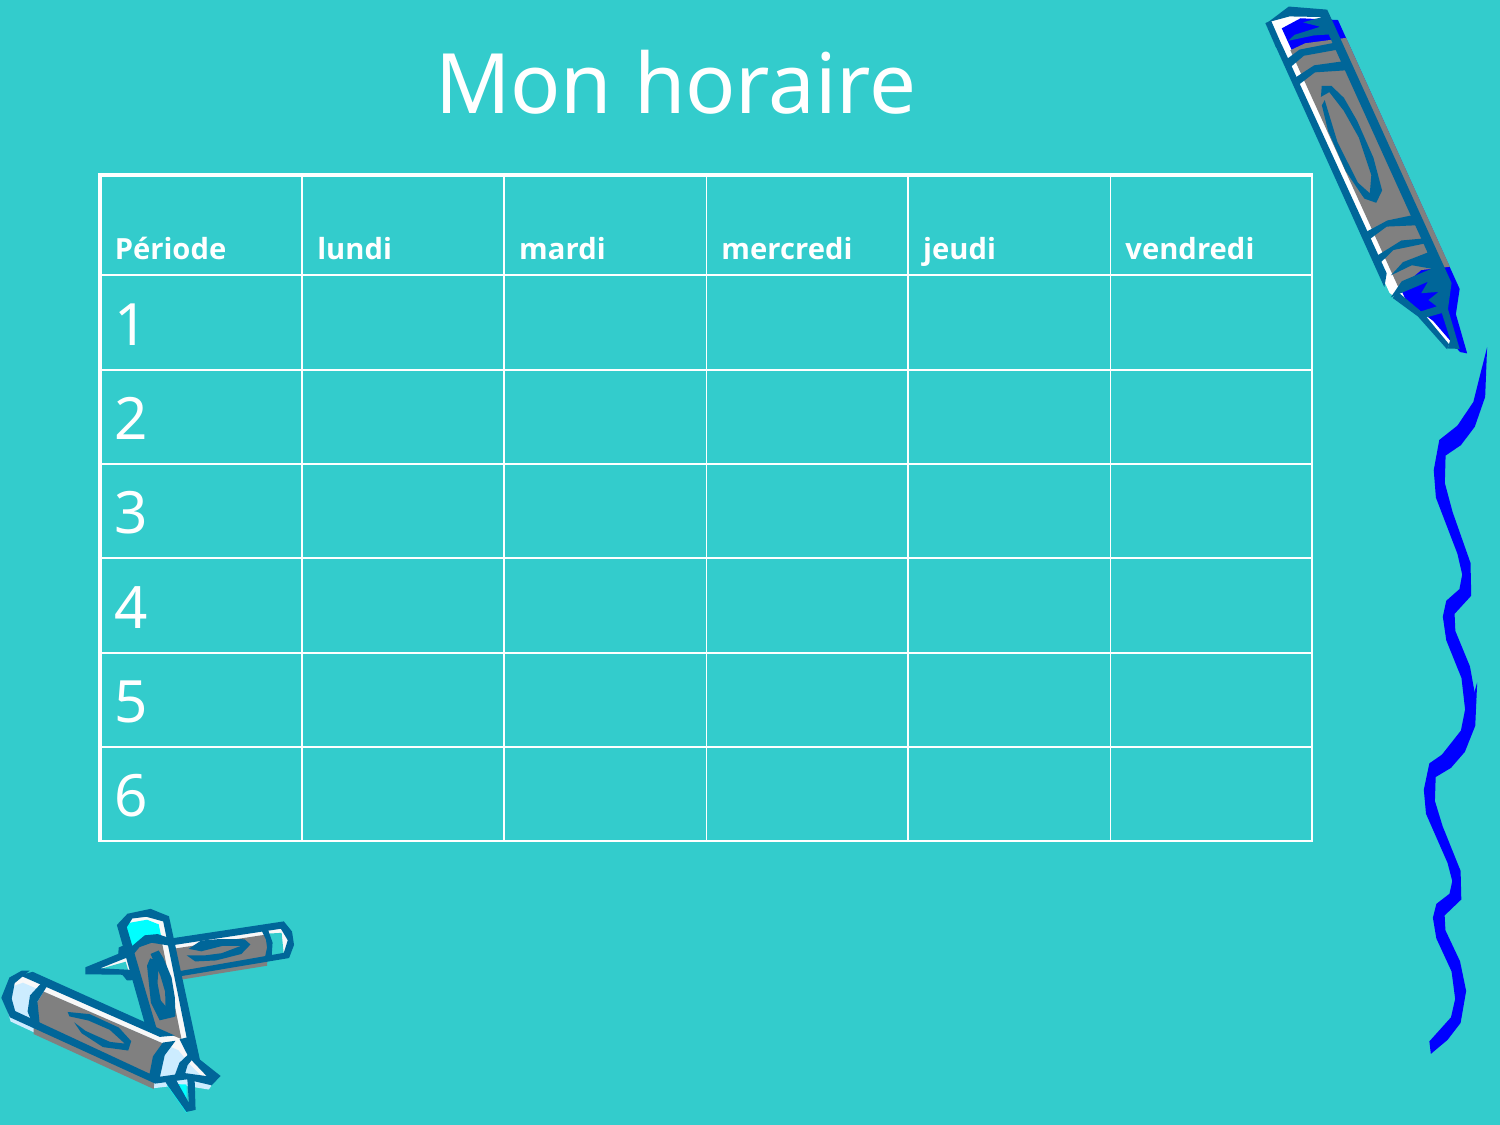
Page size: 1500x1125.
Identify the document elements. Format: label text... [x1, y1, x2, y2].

table_cell [707, 276, 907, 369]
table_cell [303, 276, 503, 369]
table_header lundi [303, 177, 503, 274]
table_cell 1 [102, 276, 301, 369]
table_cell [303, 465, 503, 557]
table_cell 5 [102, 654, 301, 746]
table_cell [909, 559, 1110, 652]
table_cell [1111, 276, 1311, 369]
table_cell [707, 465, 907, 557]
table_cell 4 [102, 559, 301, 652]
title Mon horaire [112, 24, 1240, 138]
table_cell [707, 654, 907, 746]
table_cell [505, 465, 706, 557]
table_cell [909, 371, 1110, 463]
table_cell [909, 748, 1110, 840]
table_cell [505, 748, 706, 840]
table_cell 3 [102, 465, 301, 557]
table_cell [909, 276, 1110, 369]
table_header vendredi [1111, 177, 1311, 274]
table_cell [303, 654, 503, 746]
table_cell [1111, 559, 1311, 652]
table_header jeudi [909, 177, 1110, 274]
table_cell [303, 559, 503, 652]
table_cell [909, 654, 1110, 746]
table_cell [505, 559, 706, 652]
table_header mercredi [707, 177, 907, 274]
table_cell [505, 654, 706, 746]
table_cell [1111, 371, 1311, 463]
table_cell [1111, 465, 1311, 557]
table_cell [707, 559, 907, 652]
table_cell 2 [102, 371, 301, 463]
table_cell [505, 371, 706, 463]
table_cell [505, 276, 706, 369]
table_cell [1111, 748, 1311, 840]
table_header mardi [505, 177, 706, 274]
table_cell [909, 465, 1110, 557]
table_cell [707, 748, 907, 840]
table_header Période [102, 177, 301, 274]
table_cell [1111, 654, 1311, 746]
table_cell 6 [102, 748, 301, 840]
table_cell [707, 371, 907, 463]
table_cell [303, 748, 503, 840]
table_cell [303, 371, 503, 463]
